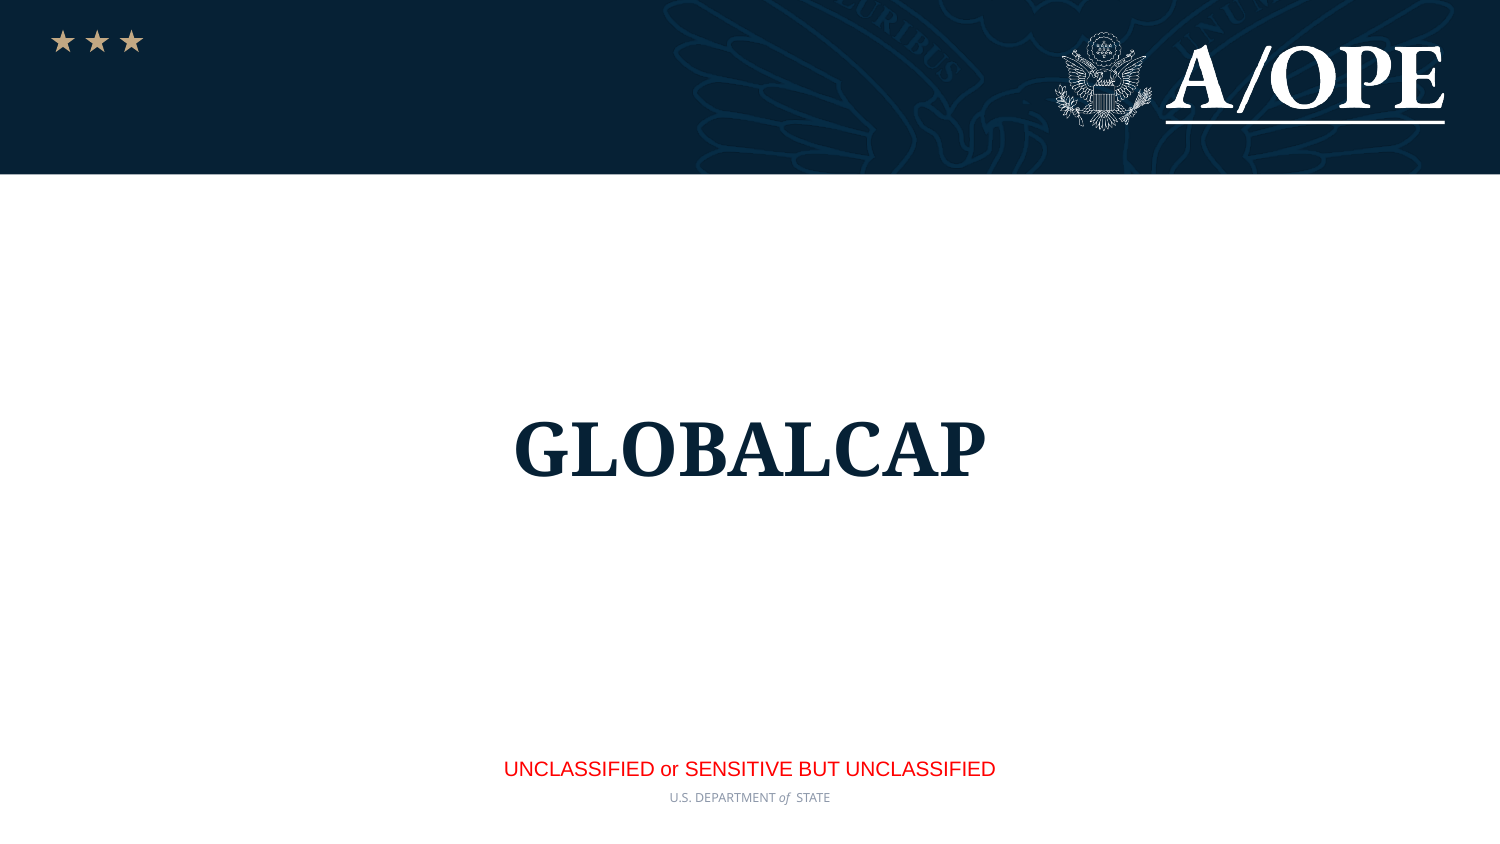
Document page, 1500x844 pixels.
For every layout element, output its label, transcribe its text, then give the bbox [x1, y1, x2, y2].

picture [587, 0, 1500, 174]
text_box UNCLASSIFIED or SENSITIVE BUT UNCLASSIFIED [489, 747, 1011, 788]
title GLOBALCAP [51, 377, 1449, 516]
